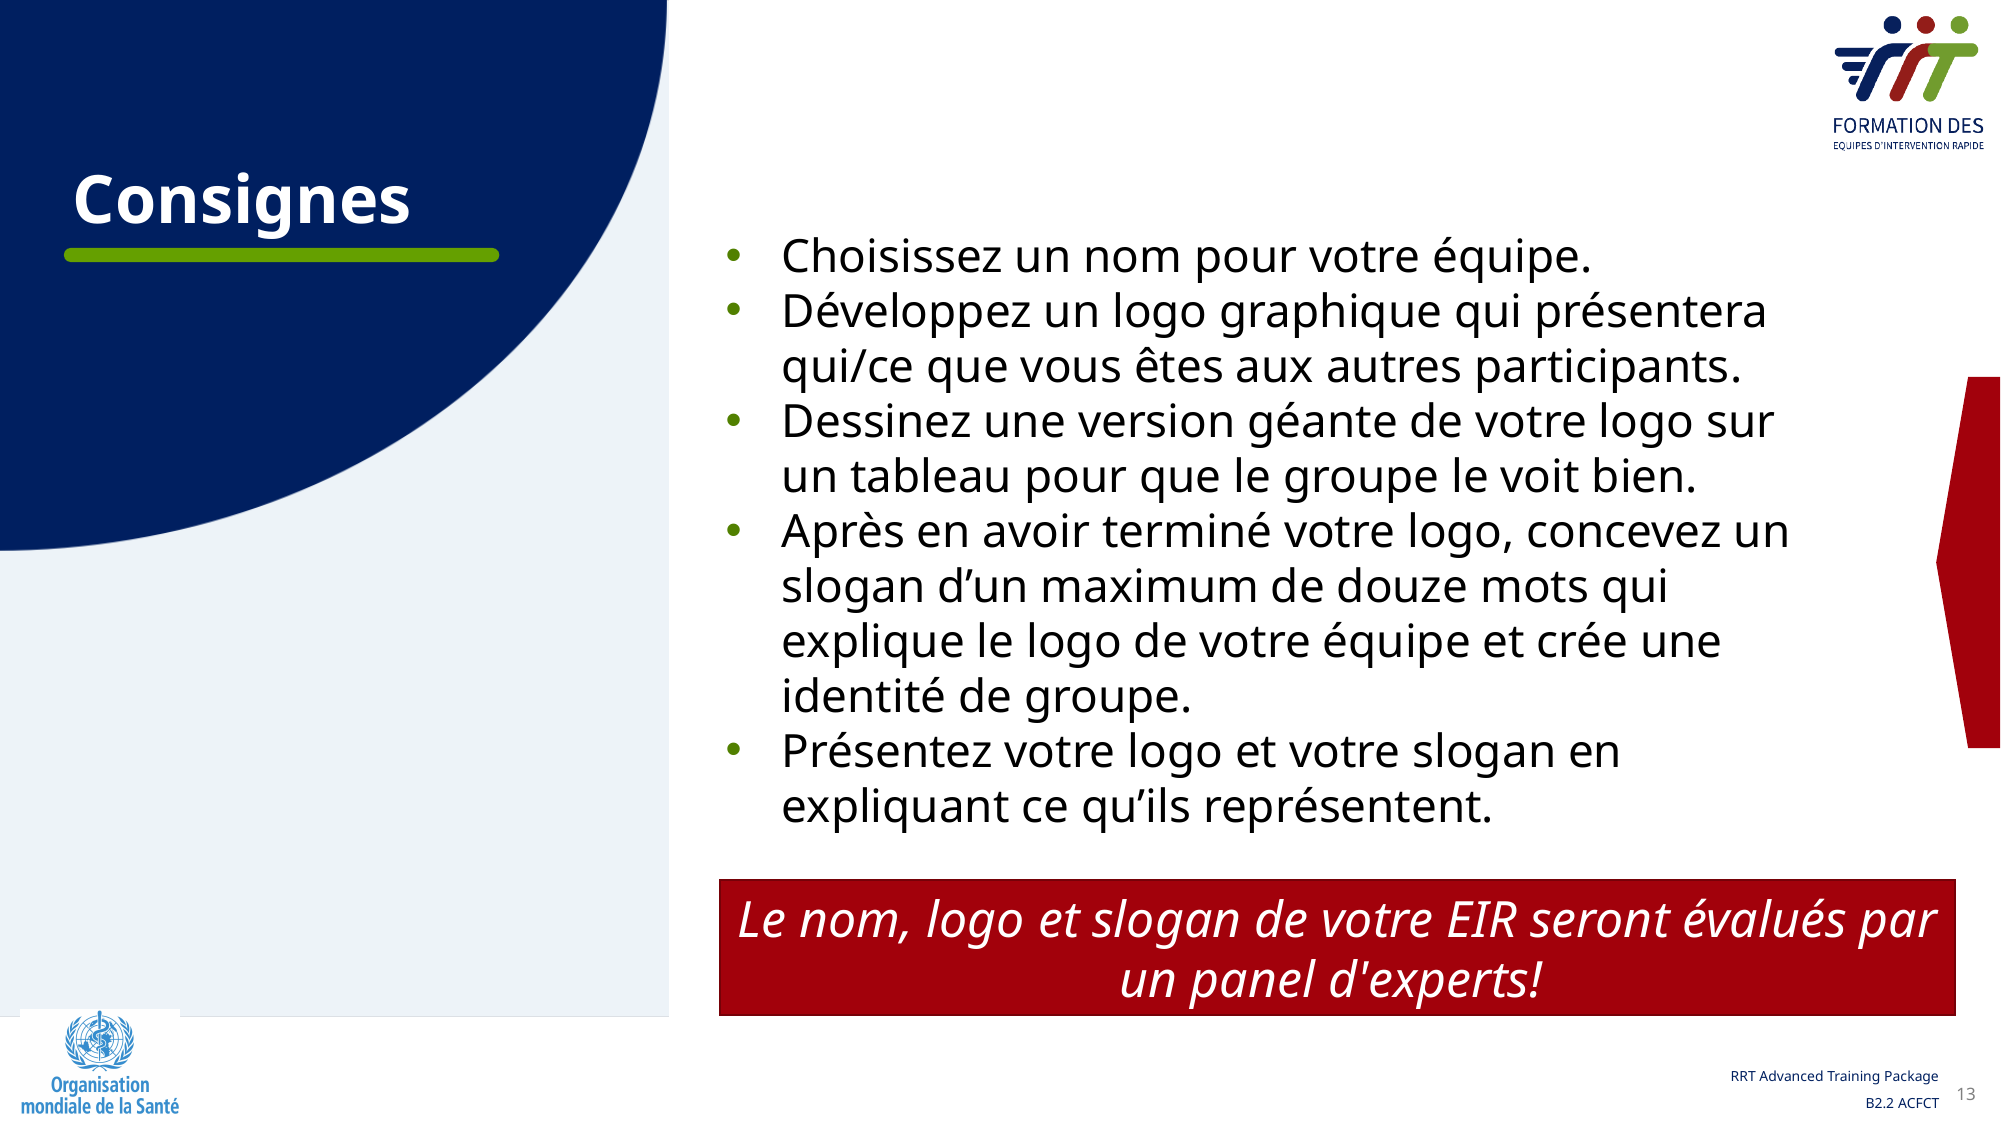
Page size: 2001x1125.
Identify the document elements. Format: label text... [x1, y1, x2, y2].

picture [1833, 15, 1984, 151]
text_box Le nom, logo et slogan de votre EIR seront évalués par un panel d'experts! [720, 880, 1956, 1015]
picture [0, 0, 669, 1115]
text_box Choisissez un nom pour votre équipe. Développez un logo graphique qui présentera qui/ce que vous êtes aux autres participants. Dessinez une version géante de votre logo sur un tableau pour que le groupe le voit bien. Après en avoir terminé votre logo, concevez un slogan d’un maximum de douze mots qui explique le logo de votre équipe et crée une identité de groupe. Présentez votre logo et votre slogan en expliquant ce qu’ils représentent. [719, 219, 1843, 899]
text_box Consignes [67, 149, 806, 245]
